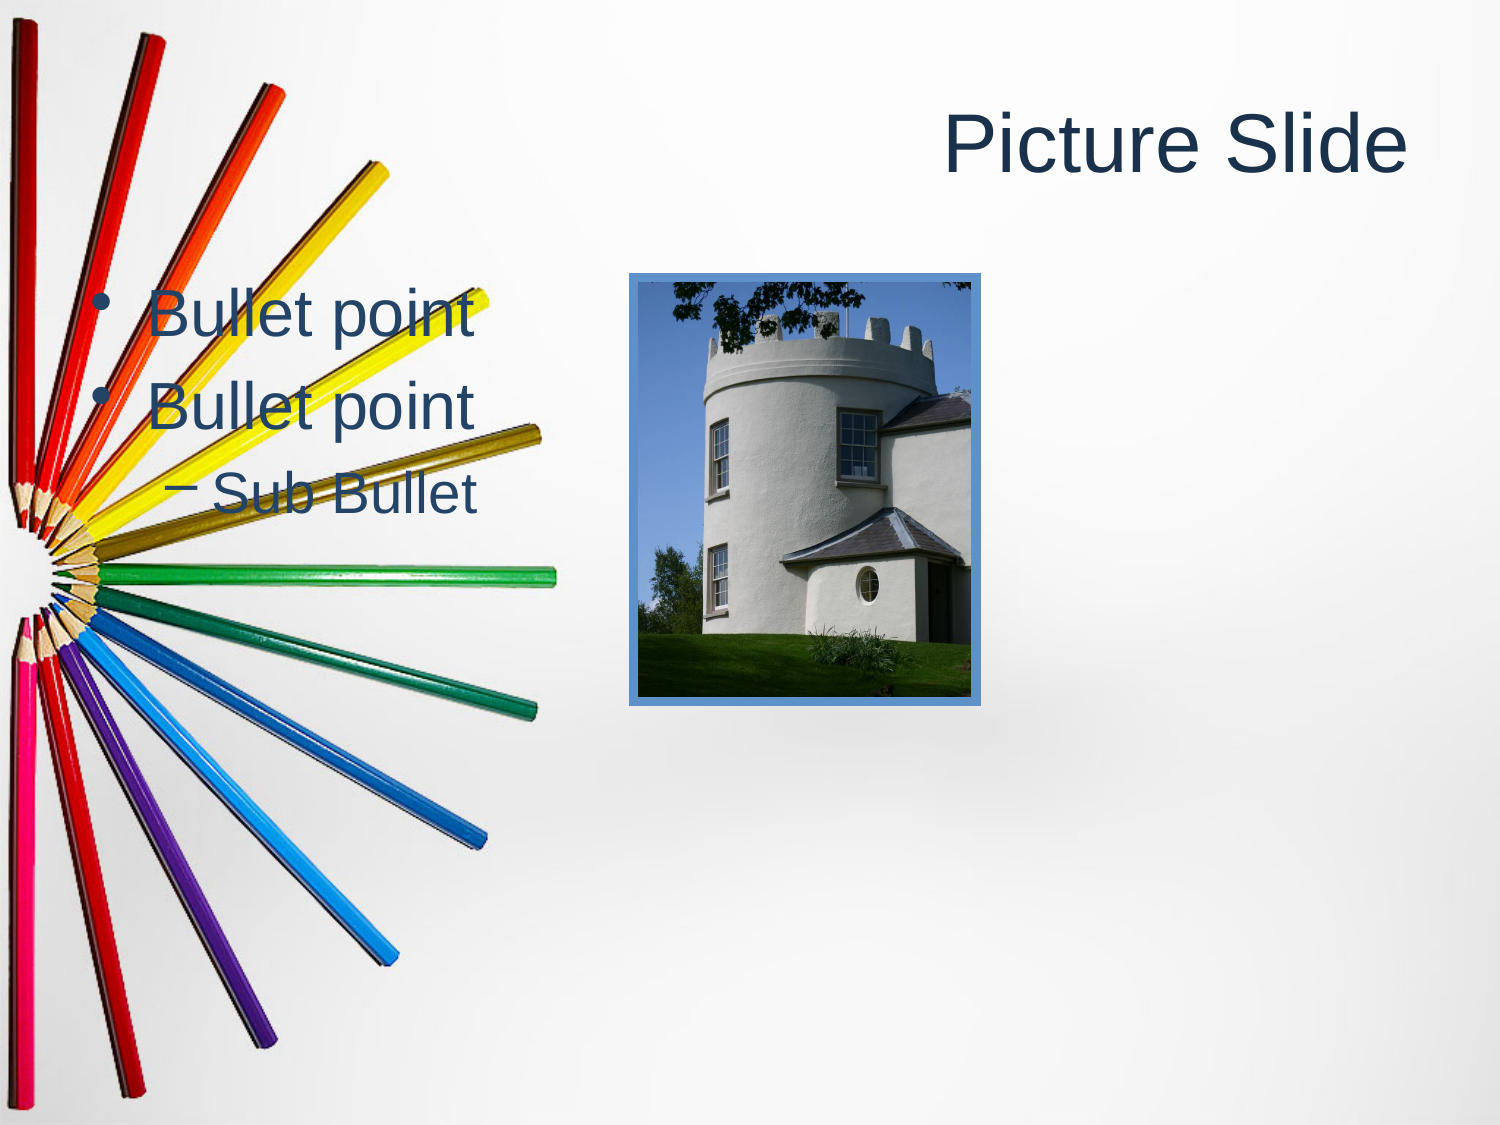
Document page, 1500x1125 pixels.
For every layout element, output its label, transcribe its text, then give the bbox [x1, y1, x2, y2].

list Bullet point Bullet point Sub Bullet [75, 262, 1425, 1005]
picture [0, 0, 1500, 1125]
title Picture Slide [75, 45, 1425, 233]
